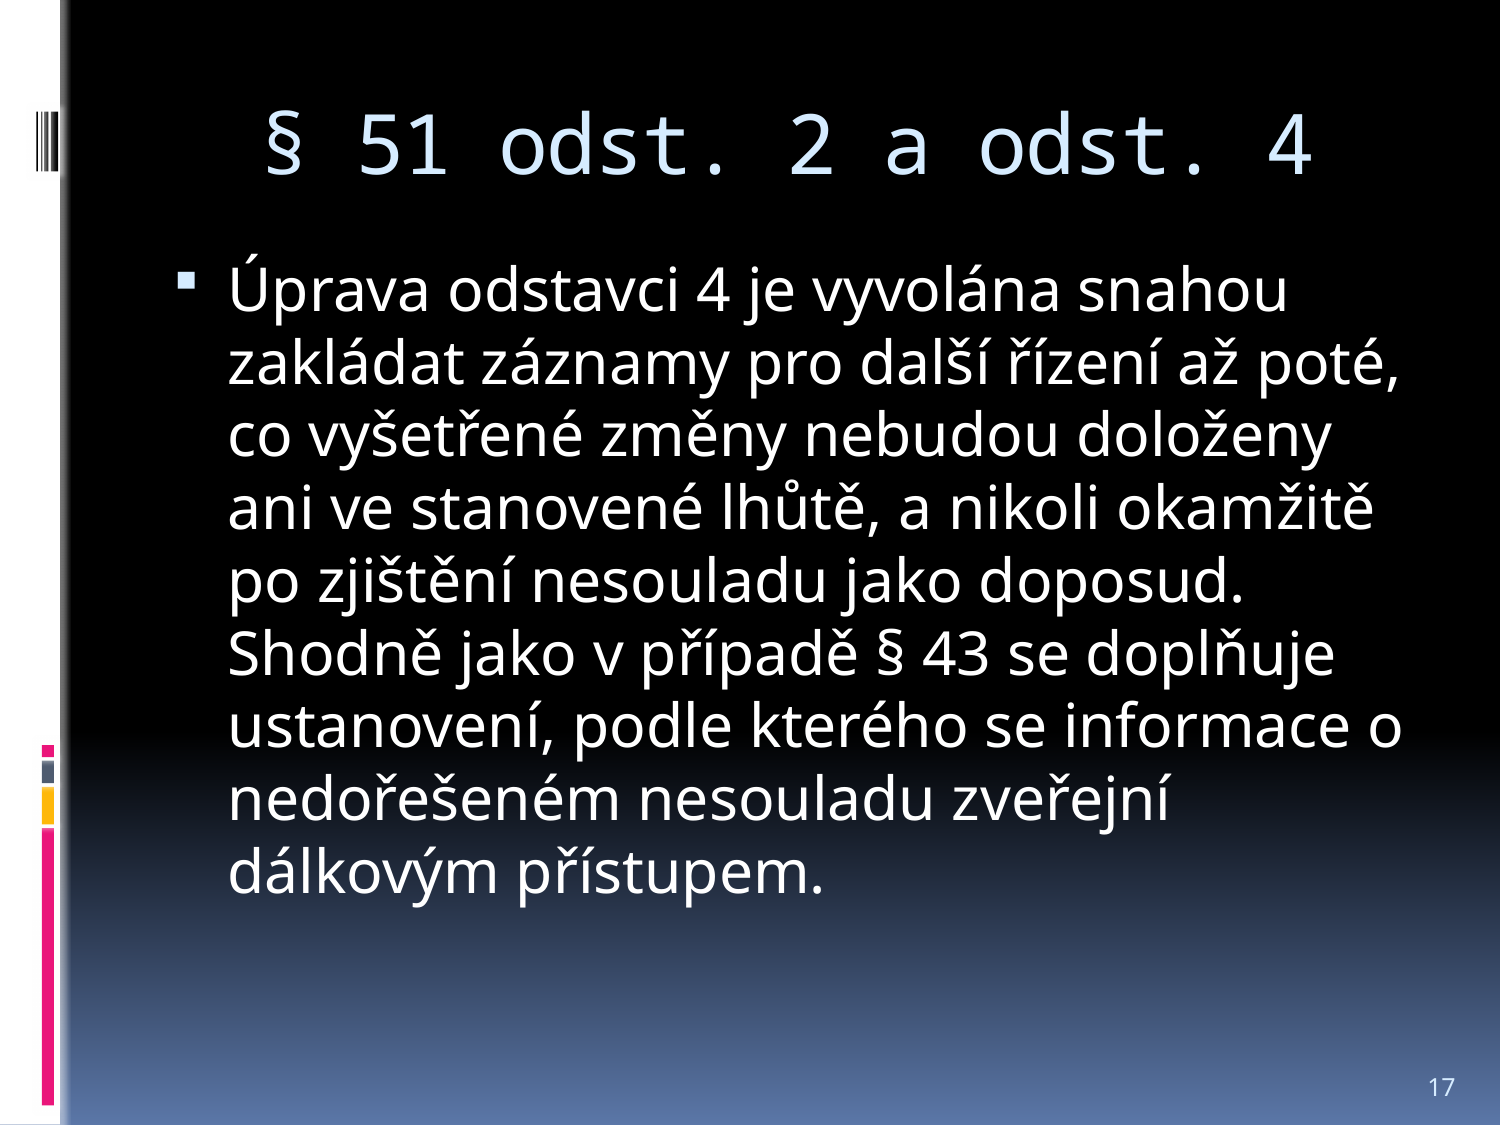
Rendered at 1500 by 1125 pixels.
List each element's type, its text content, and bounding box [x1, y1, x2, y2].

title § 51 odst. 2 a odst. 4 [150, 83, 1425, 234]
slide_number 17 [1412, 1052, 1488, 1113]
list Úprava odstavci 4 je vyvolána snahou zakládat záznamy pro další řízení až poté, co vyšetřené změny nebudou doloženy ani ve stanovené lhůtě, a nikoli okamžitě po zjištění nesouladu jako doposud. Shodně jako v případě § 43 se doplňuje ustanovení, podle kterého se informace o nedořešeném nesouladu zveřejní dálkovým přístupem. [147, 243, 1423, 965]
